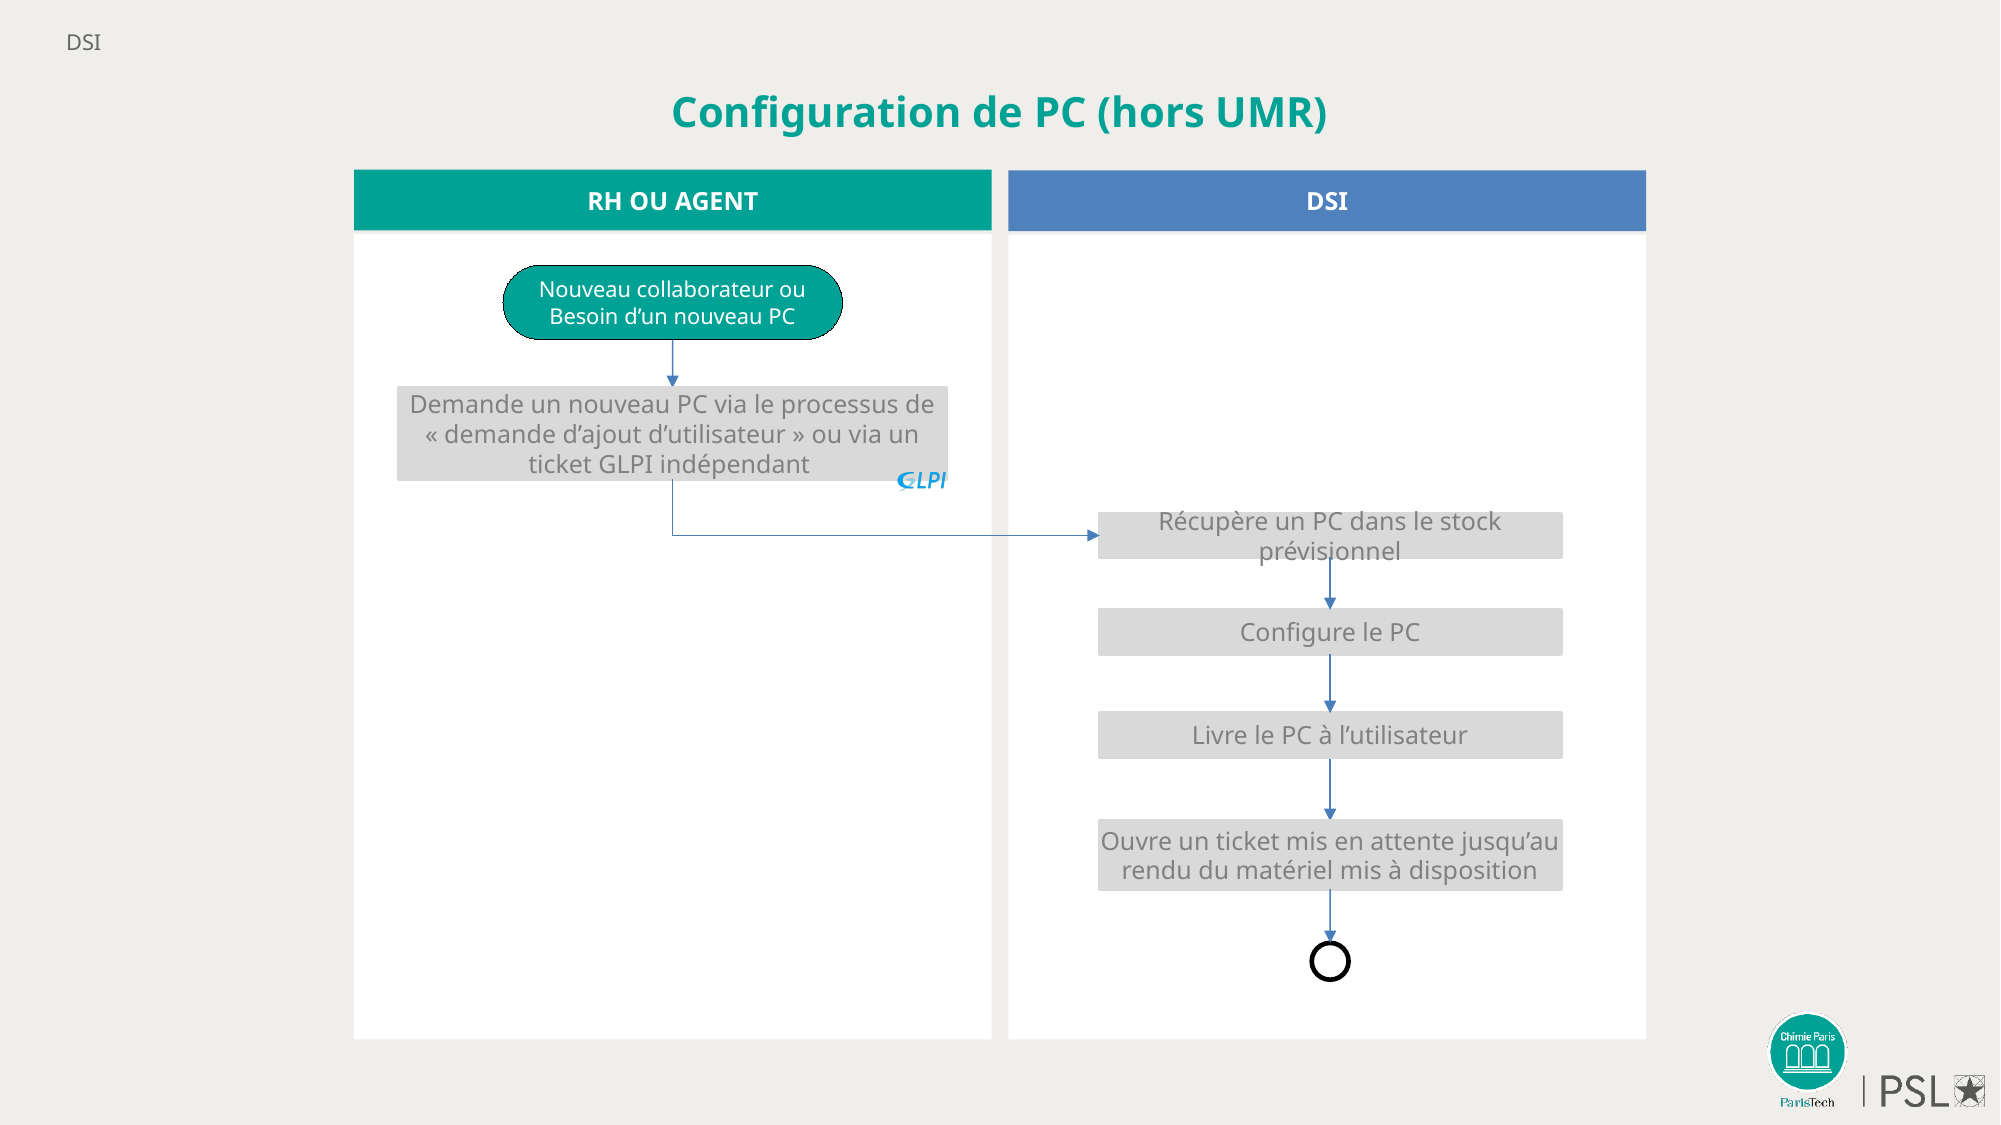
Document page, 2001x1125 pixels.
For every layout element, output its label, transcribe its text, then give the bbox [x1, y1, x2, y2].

picture [1767, 1011, 1985, 1107]
title Configuration de PC (hors UMR) [149, 75, 1851, 147]
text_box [353, 169, 1647, 1040]
list DSI [50, 19, 1047, 55]
